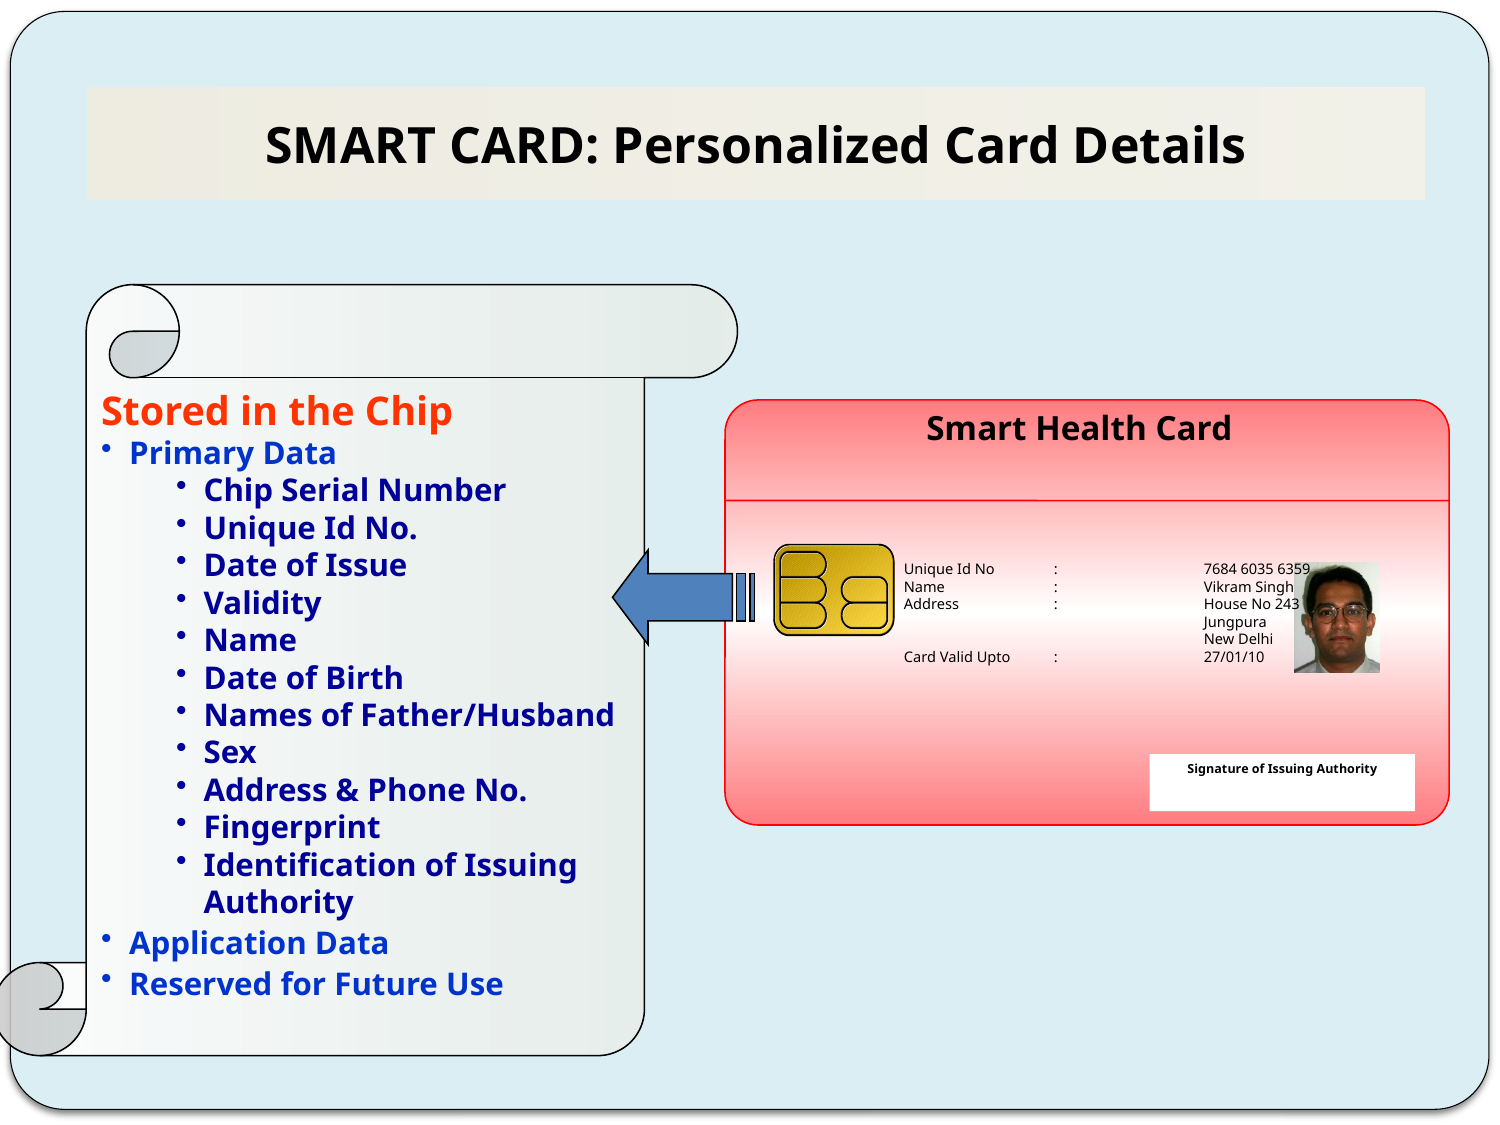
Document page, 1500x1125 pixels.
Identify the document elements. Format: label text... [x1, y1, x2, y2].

text_box SMART CARD: Personalized Card Details [87, 87, 1425, 200]
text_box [724, 399, 1451, 826]
text_box Stored in the Chip Primary Data Chip Serial Number Unique Id No. Date of Issue Validity Name Date of Birth Names of Father/Husband Sex Address & Phone No. Fingerprint Identification of Issuing Authority Application Data Reserved for Future Use [0, 284, 738, 1056]
text_box [612, 550, 718, 645]
